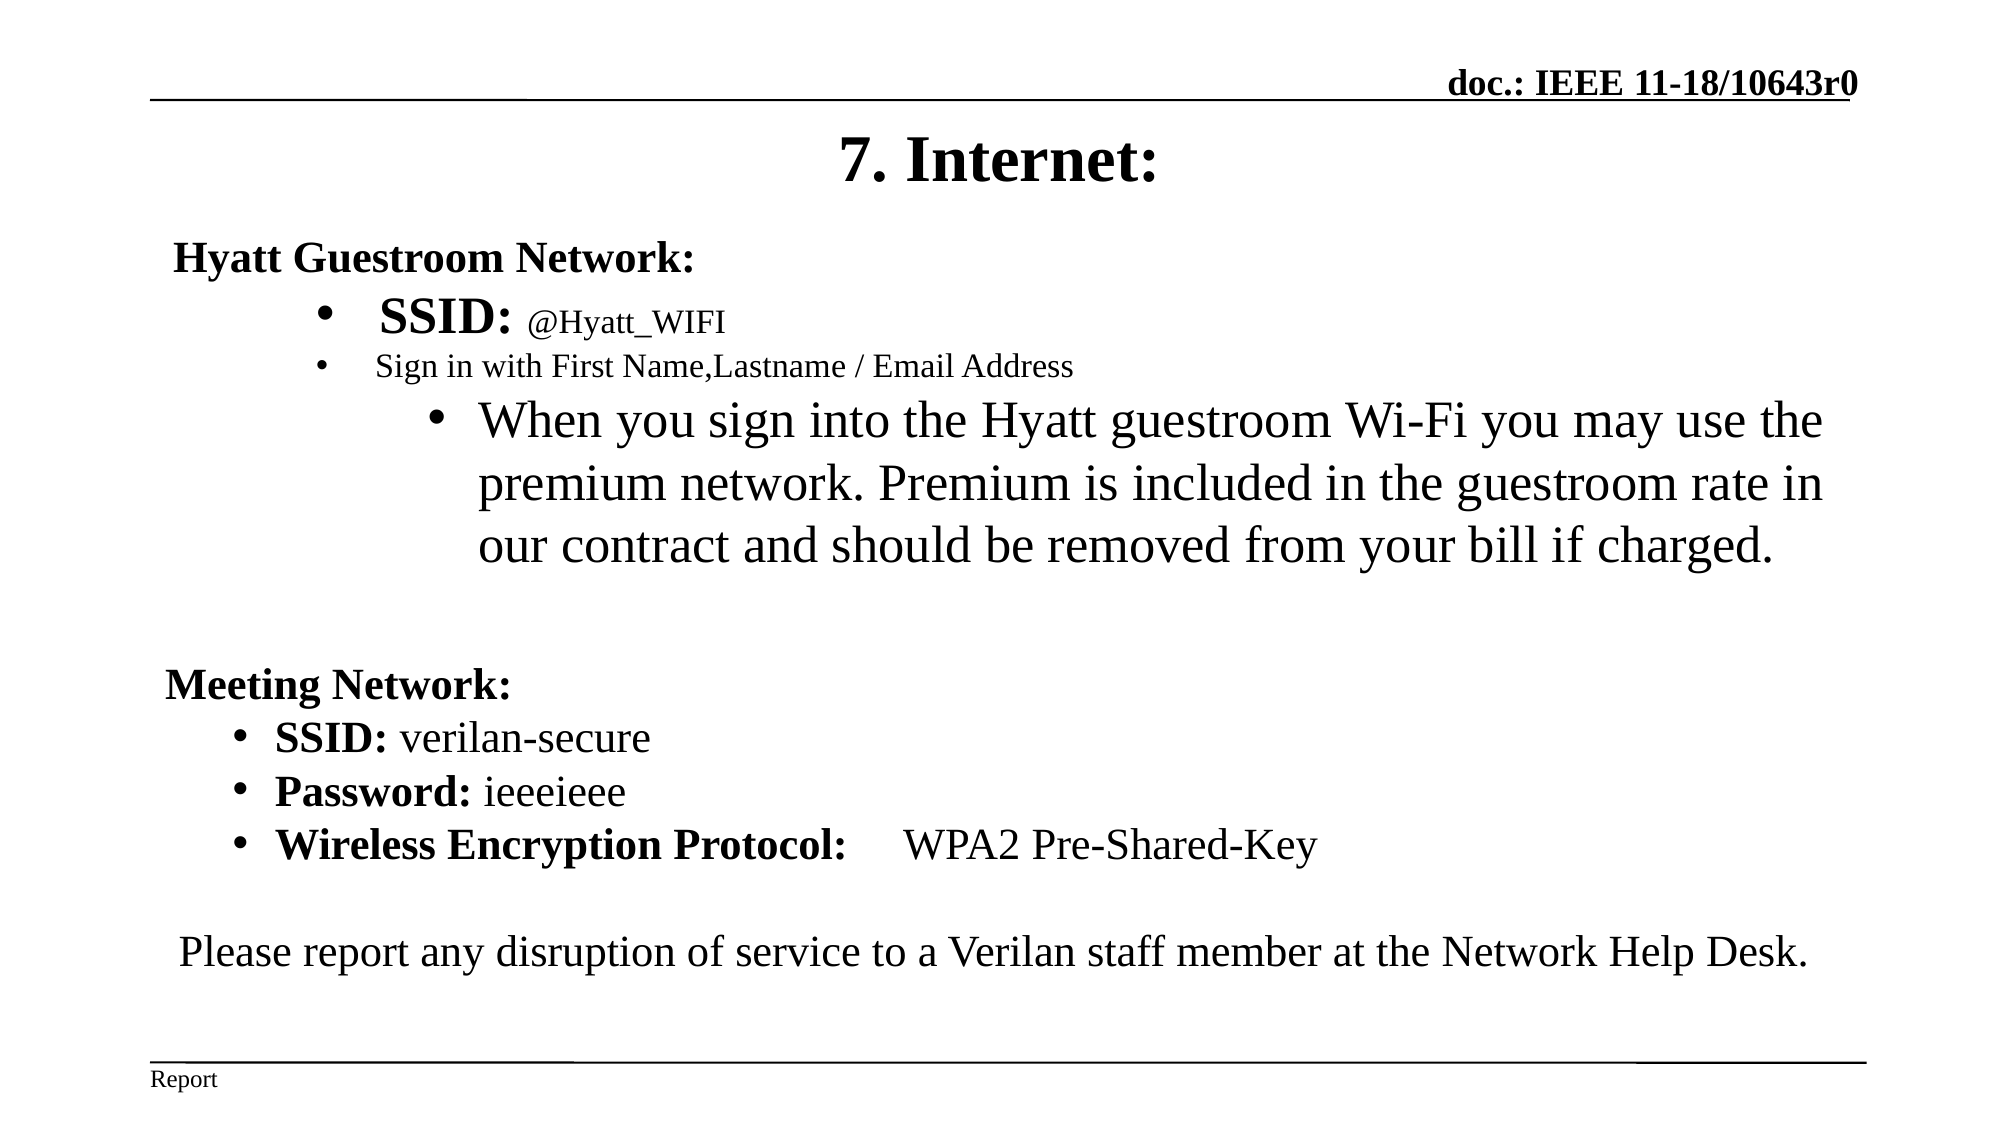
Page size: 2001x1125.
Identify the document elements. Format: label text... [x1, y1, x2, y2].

list Hyatt Guestroom Network: SSID: @Hyatt_WIFI Sign in with First Name,Lastname / Email Address When you sign into the Hyatt guestroom Wi-Fi you may use the premium network. Premium is included in the guestroom rate in our contract and should be removed from your bill if charged. Meeting Network: SSID: verilan-secure Password: ieeeieee Wireless Encryption Protocol: WPA2 Pre-Shared-Key Please report any disruption of service to a Verilan staff member at the Network Help Desk. [149, 219, 1850, 1000]
title 7. Internet: [149, 112, 1850, 197]
